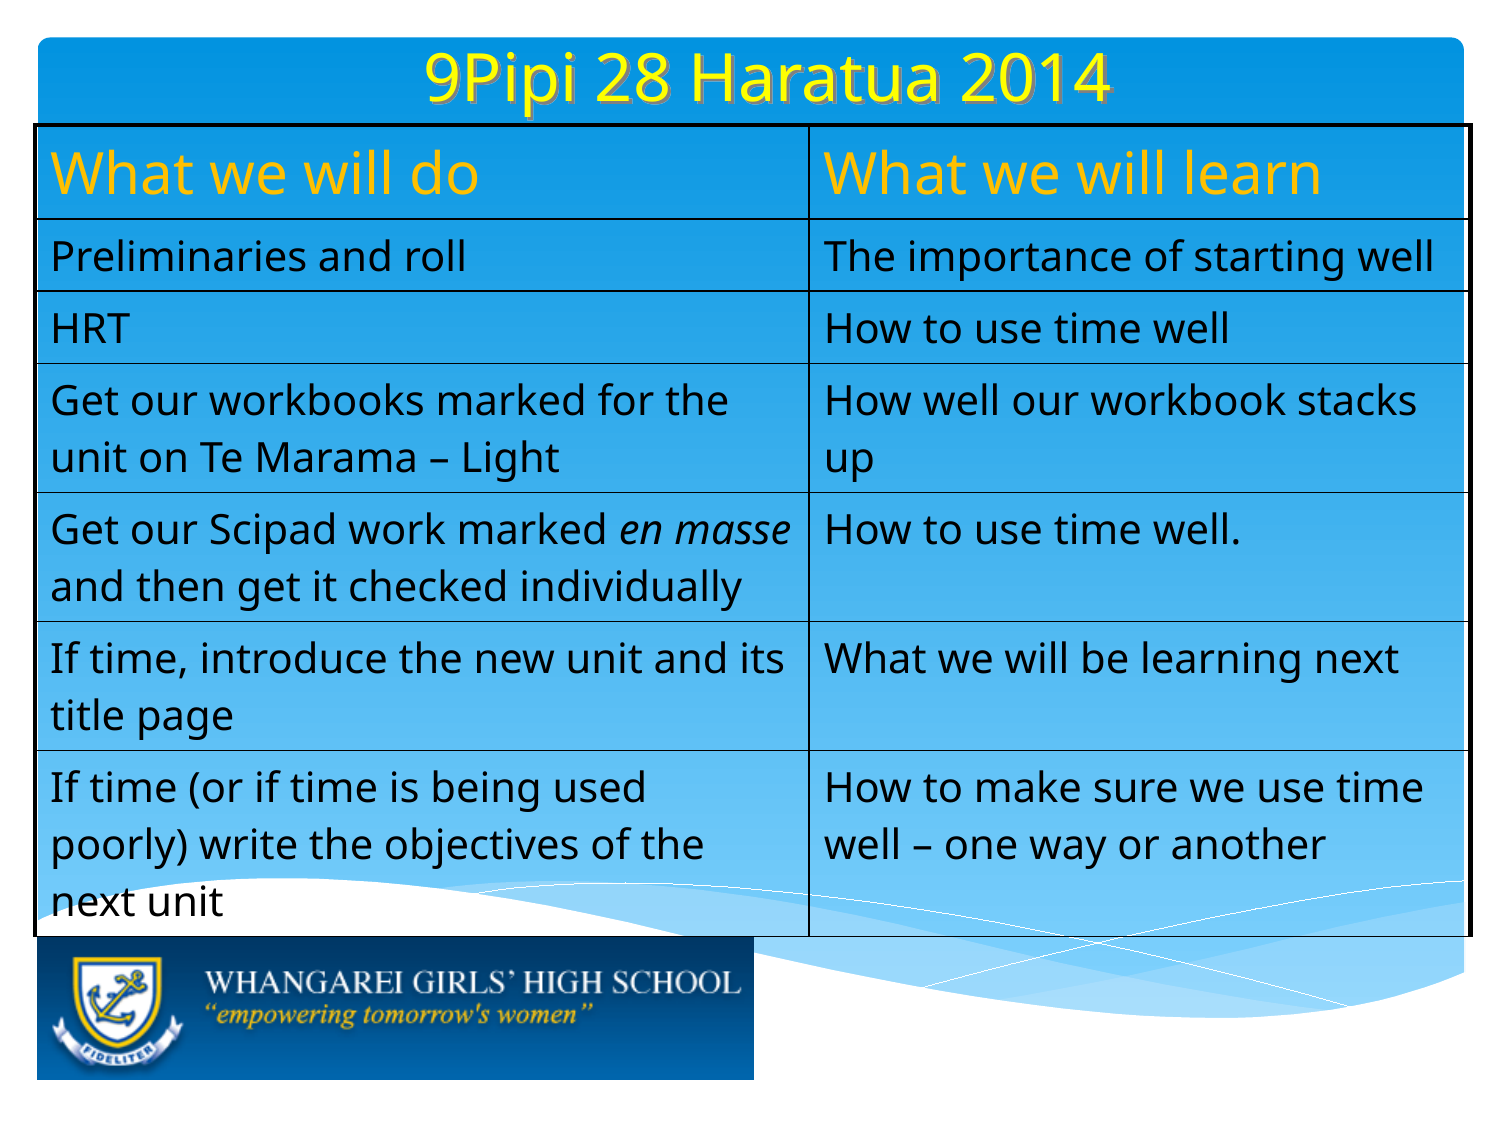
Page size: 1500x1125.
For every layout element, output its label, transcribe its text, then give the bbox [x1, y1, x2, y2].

table_header What we will do [37, 127, 808, 218]
table_cell Get our workbooks marked for the unit on Te Marama – Light [37, 364, 808, 492]
table_cell If time, introduce the new unit and its title page [37, 622, 808, 750]
table_cell What we will be learning next [810, 622, 1468, 750]
table_cell How to use time well. [810, 493, 1468, 621]
table_cell How well our workbook stacks up [810, 364, 1468, 492]
table_cell Preliminaries and roll [37, 220, 808, 290]
table_cell The importance of starting well [810, 220, 1468, 290]
table_cell HRT [37, 292, 808, 363]
text_box 9Pipi 28 Haratua 2014 [162, 24, 1375, 123]
table_header What we will learn [810, 127, 1468, 218]
table_cell If time (or if time is being used poorly) write the objectives of the next unit [37, 751, 808, 936]
table_cell How to use time well [810, 292, 1468, 363]
picture [37, 937, 754, 1080]
table_cell How to make sure we use time well – one way or another [810, 751, 1468, 936]
table_cell Get our Scipad work marked en masse and then get it checked individually [37, 493, 808, 621]
